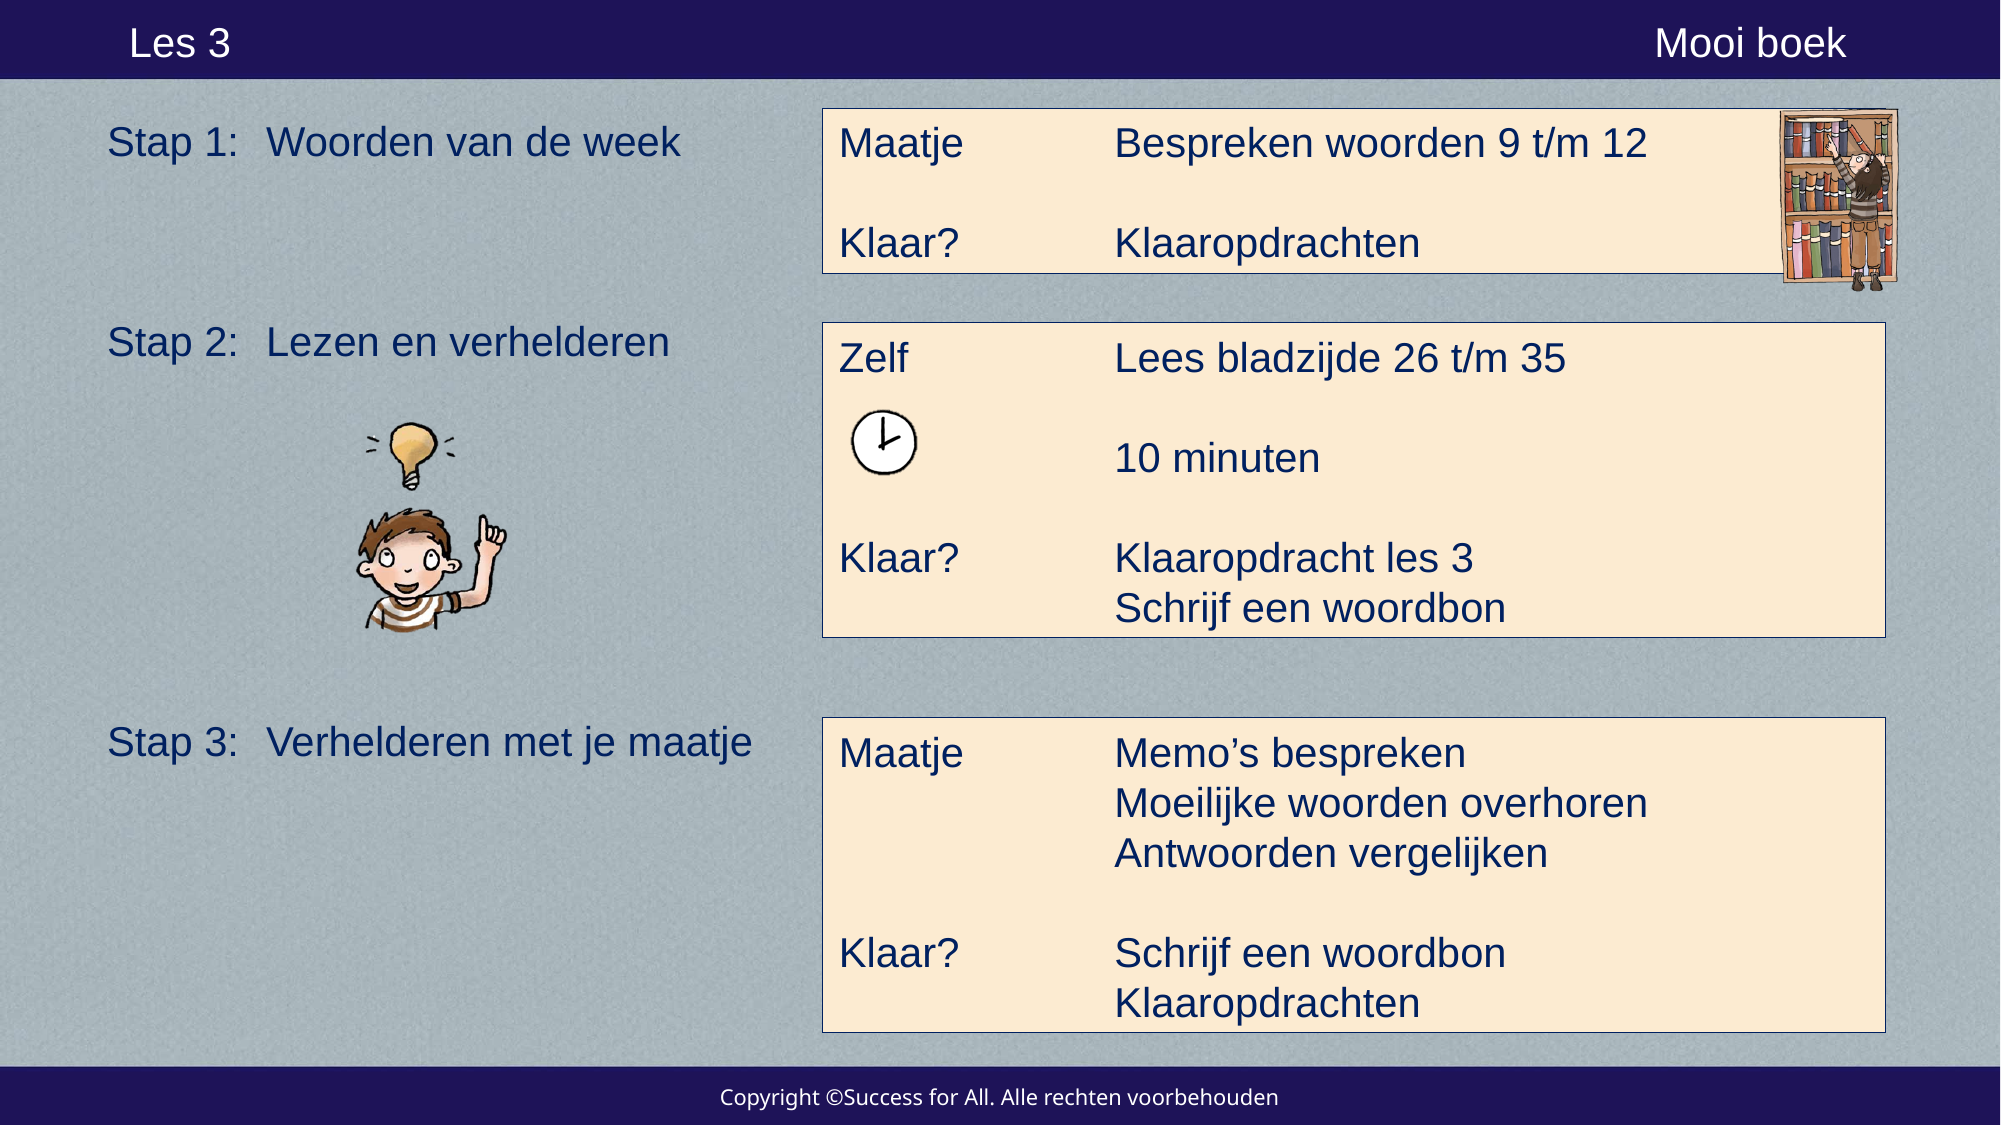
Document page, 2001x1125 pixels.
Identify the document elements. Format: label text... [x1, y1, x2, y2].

text_box Maatje Memo’s bespreken Moeilijke woorden overhoren Antwoorden vergelijken Klaar? Schrijf een woordbon Klaaropdrachten [822, 717, 1886, 1033]
picture [0, 0, 2001, 1125]
text_box Copyright ©Success for All. Alle rechten voorbehouden [0, 1076, 2000, 1125]
text_box Stap 1: Woorden van de week Stap 2: Lezen en verhelderen Stap 3: Verhelderen met je maatje [92, 107, 885, 823]
text_box Mooi boek [975, 8, 1862, 73]
text_box Zelf Lees bladzijde 26 t/m 35 10 minuten Klaar? Klaaropdracht les 3 Schrijf een woordbon [822, 322, 1886, 638]
text_box Les 3 [114, 8, 354, 73]
text_box Maatje Bespreken woorden 9 t/m 12 Klaar? Klaaropdrachten [822, 108, 1767, 274]
